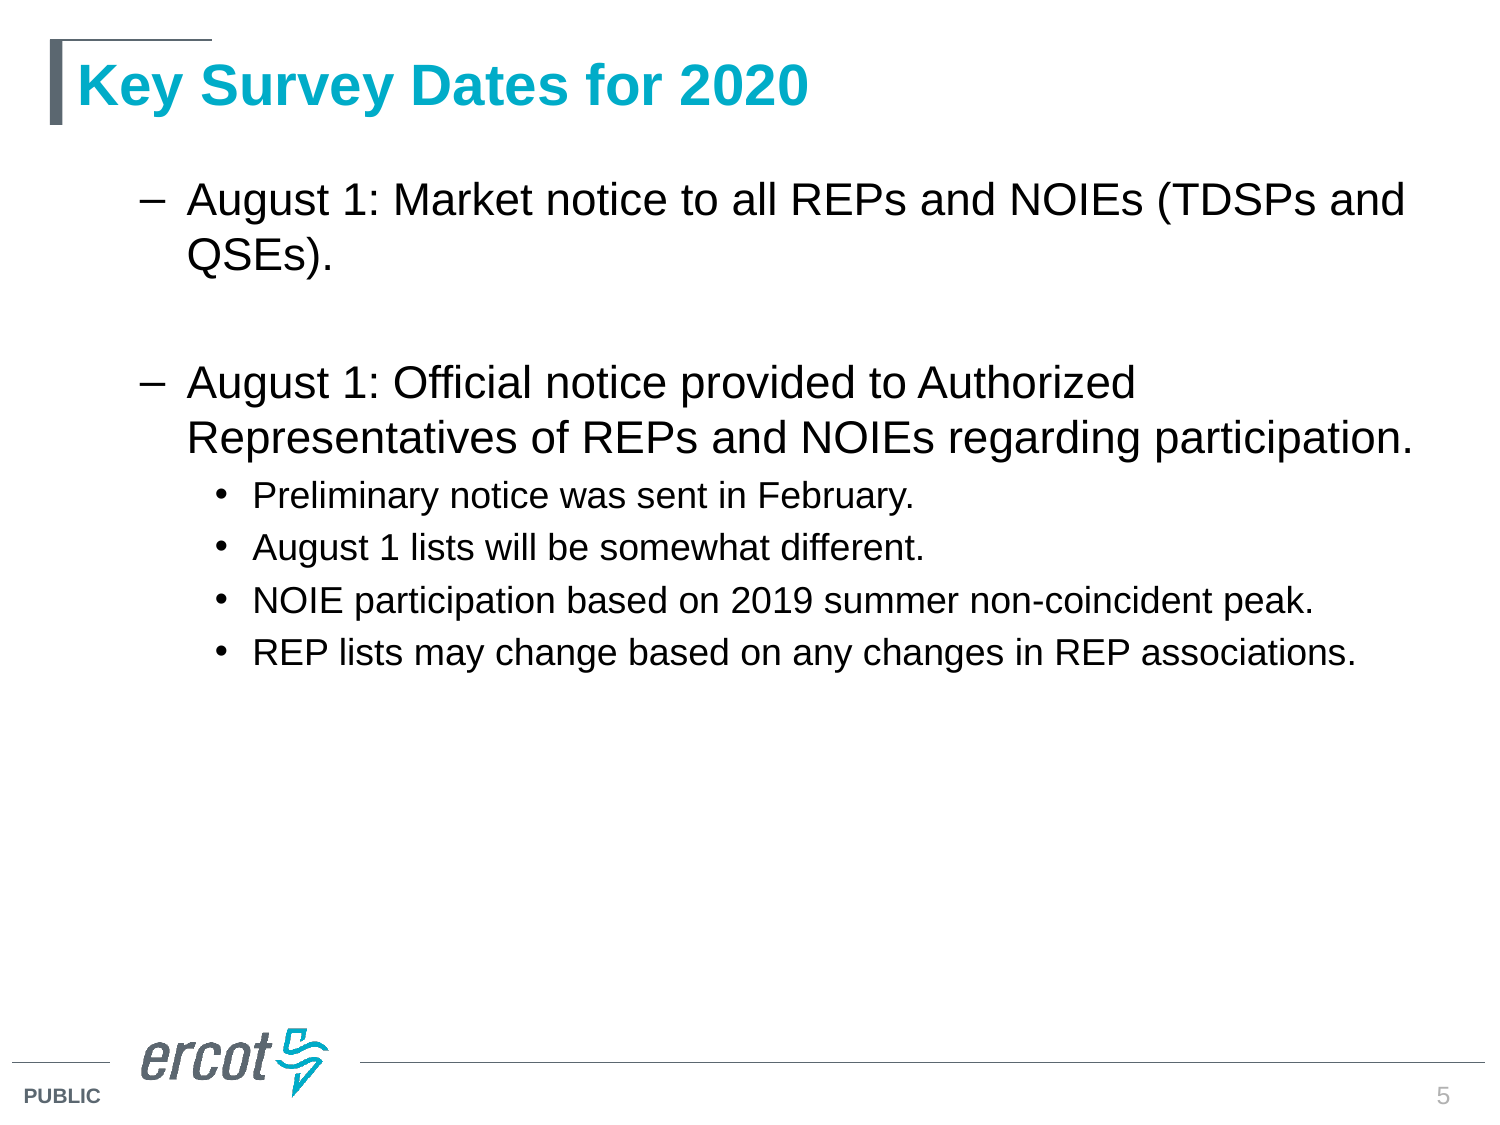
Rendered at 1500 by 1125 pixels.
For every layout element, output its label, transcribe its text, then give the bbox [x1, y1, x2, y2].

slide_number 5 [1400, 1076, 1488, 1113]
title Key Survey Dates for 2020 [62, 39, 1450, 125]
picture [137, 1024, 332, 1100]
list August 1: Market notice to all REPs and NOIEs (TDSPs and QSEs). August 1: Official notice provided to Authorized Representatives of REPs and NOIEs regarding participation. Preliminary notice was sent in February. August 1 lists will be somewhat different. NOIE participation based on 2019 summer non-coincident peak. REP lists may change based on any changes in REP associations. [50, 162, 1450, 992]
